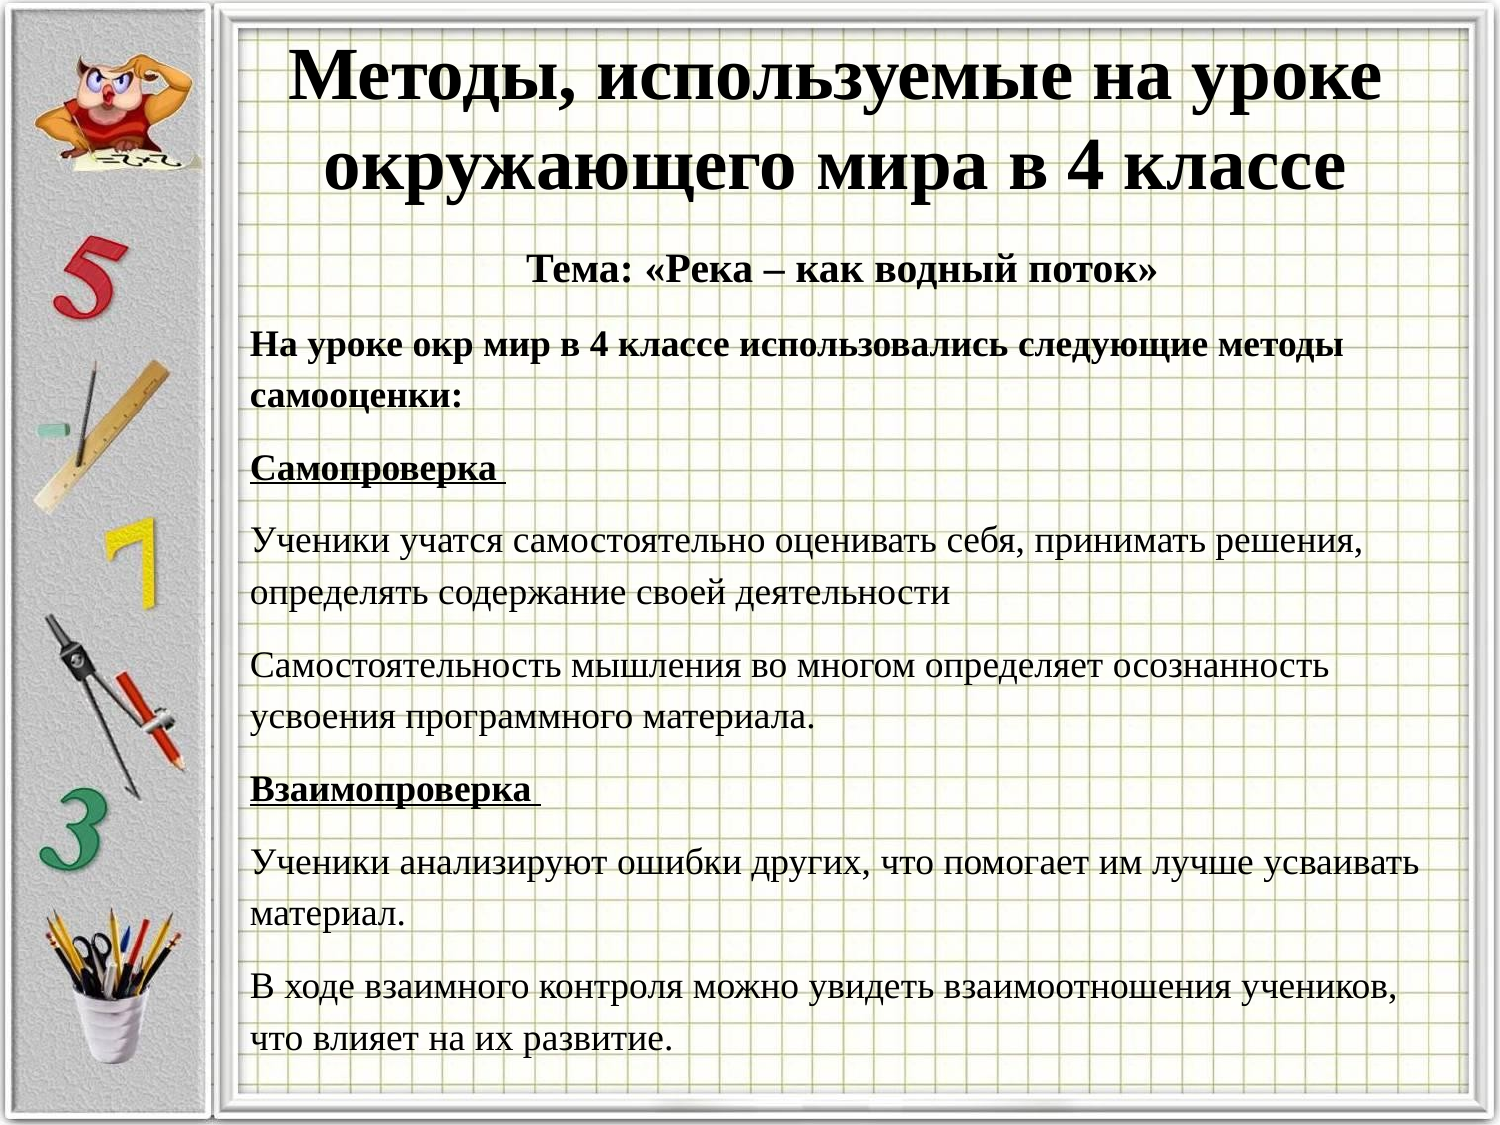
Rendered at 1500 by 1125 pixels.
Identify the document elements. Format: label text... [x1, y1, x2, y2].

picture [0, 0, 1500, 1125]
title Методы, используемые на уроке окружающего мира в 4 классе [200, 24, 1472, 207]
list Тема: «Река – как водный поток» На уроке окр мир в 4 классе использовались следующие методы самооценки: Самопроверка Ученики учатся самостоятельно оценивать себя, принимать решения, определять содержание своей деятельности Самостоятельность мышления во многом определяет осознанность усвоения программного материала. Взаимопроверка Ученики анализируют ошибки других, что помогает им лучше усваивать материал. В ходе взаимного контроля можно увидеть взаимоотношения учеников, что влияет на их развитие. [249, 162, 1435, 1125]
